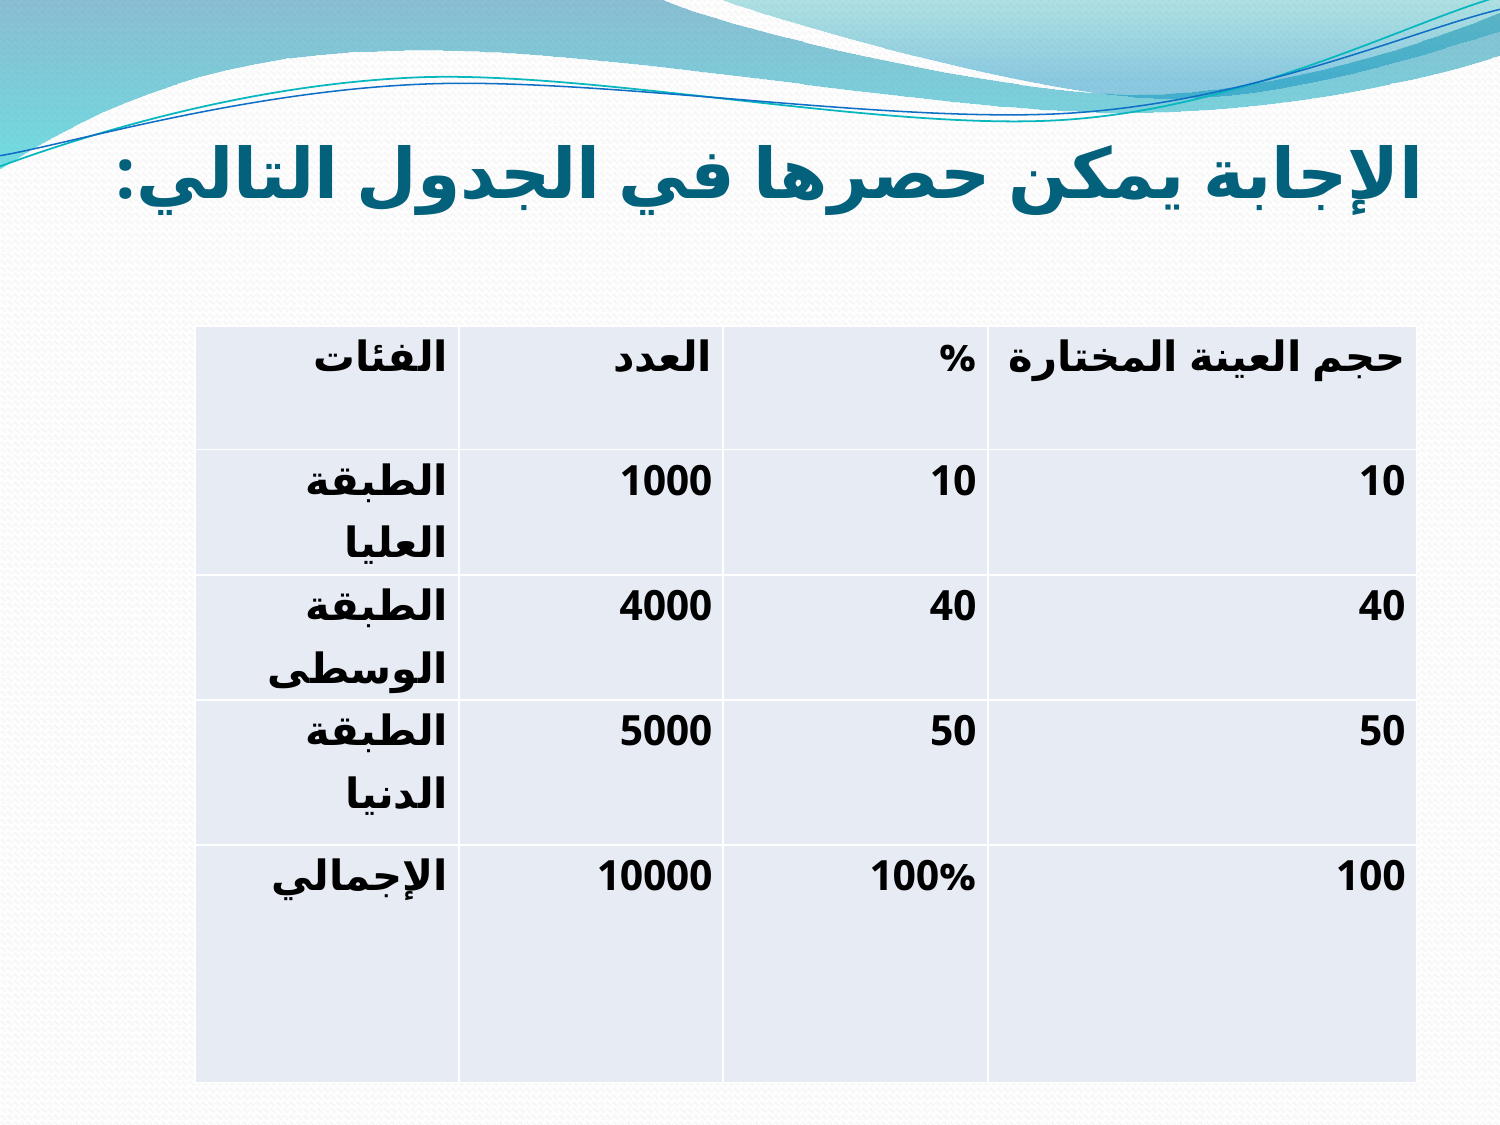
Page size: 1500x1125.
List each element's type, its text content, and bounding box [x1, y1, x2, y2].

table_cell 10 [724, 450, 987, 574]
table_cell الطبقة العليا [196, 450, 458, 574]
table_cell 100% [724, 846, 987, 1082]
table_cell 5000 [460, 701, 722, 844]
table_header الفئات [196, 327, 458, 449]
table_cell الطبقة الوسطى [196, 576, 458, 699]
table_cell 50 [989, 701, 1416, 844]
table_cell 10000 [460, 846, 722, 1082]
table_cell 4000 [460, 576, 722, 699]
table_cell 100 [989, 846, 1416, 1082]
table_cell 1000 [460, 450, 722, 574]
table_cell الإجمالي [196, 846, 458, 1082]
table_cell 40 [724, 576, 987, 699]
table_cell 10 [989, 450, 1416, 574]
table_cell 50 [724, 701, 987, 844]
table_cell 40 [989, 576, 1416, 699]
title الإجابة يمكن حصرها في الجدول التالي: [75, 115, 1425, 303]
table_header % [724, 327, 987, 449]
table_header حجم العينة المختارة [989, 327, 1416, 449]
table_header العدد [460, 327, 722, 449]
table_cell الطبقة الدنيا [196, 701, 458, 844]
